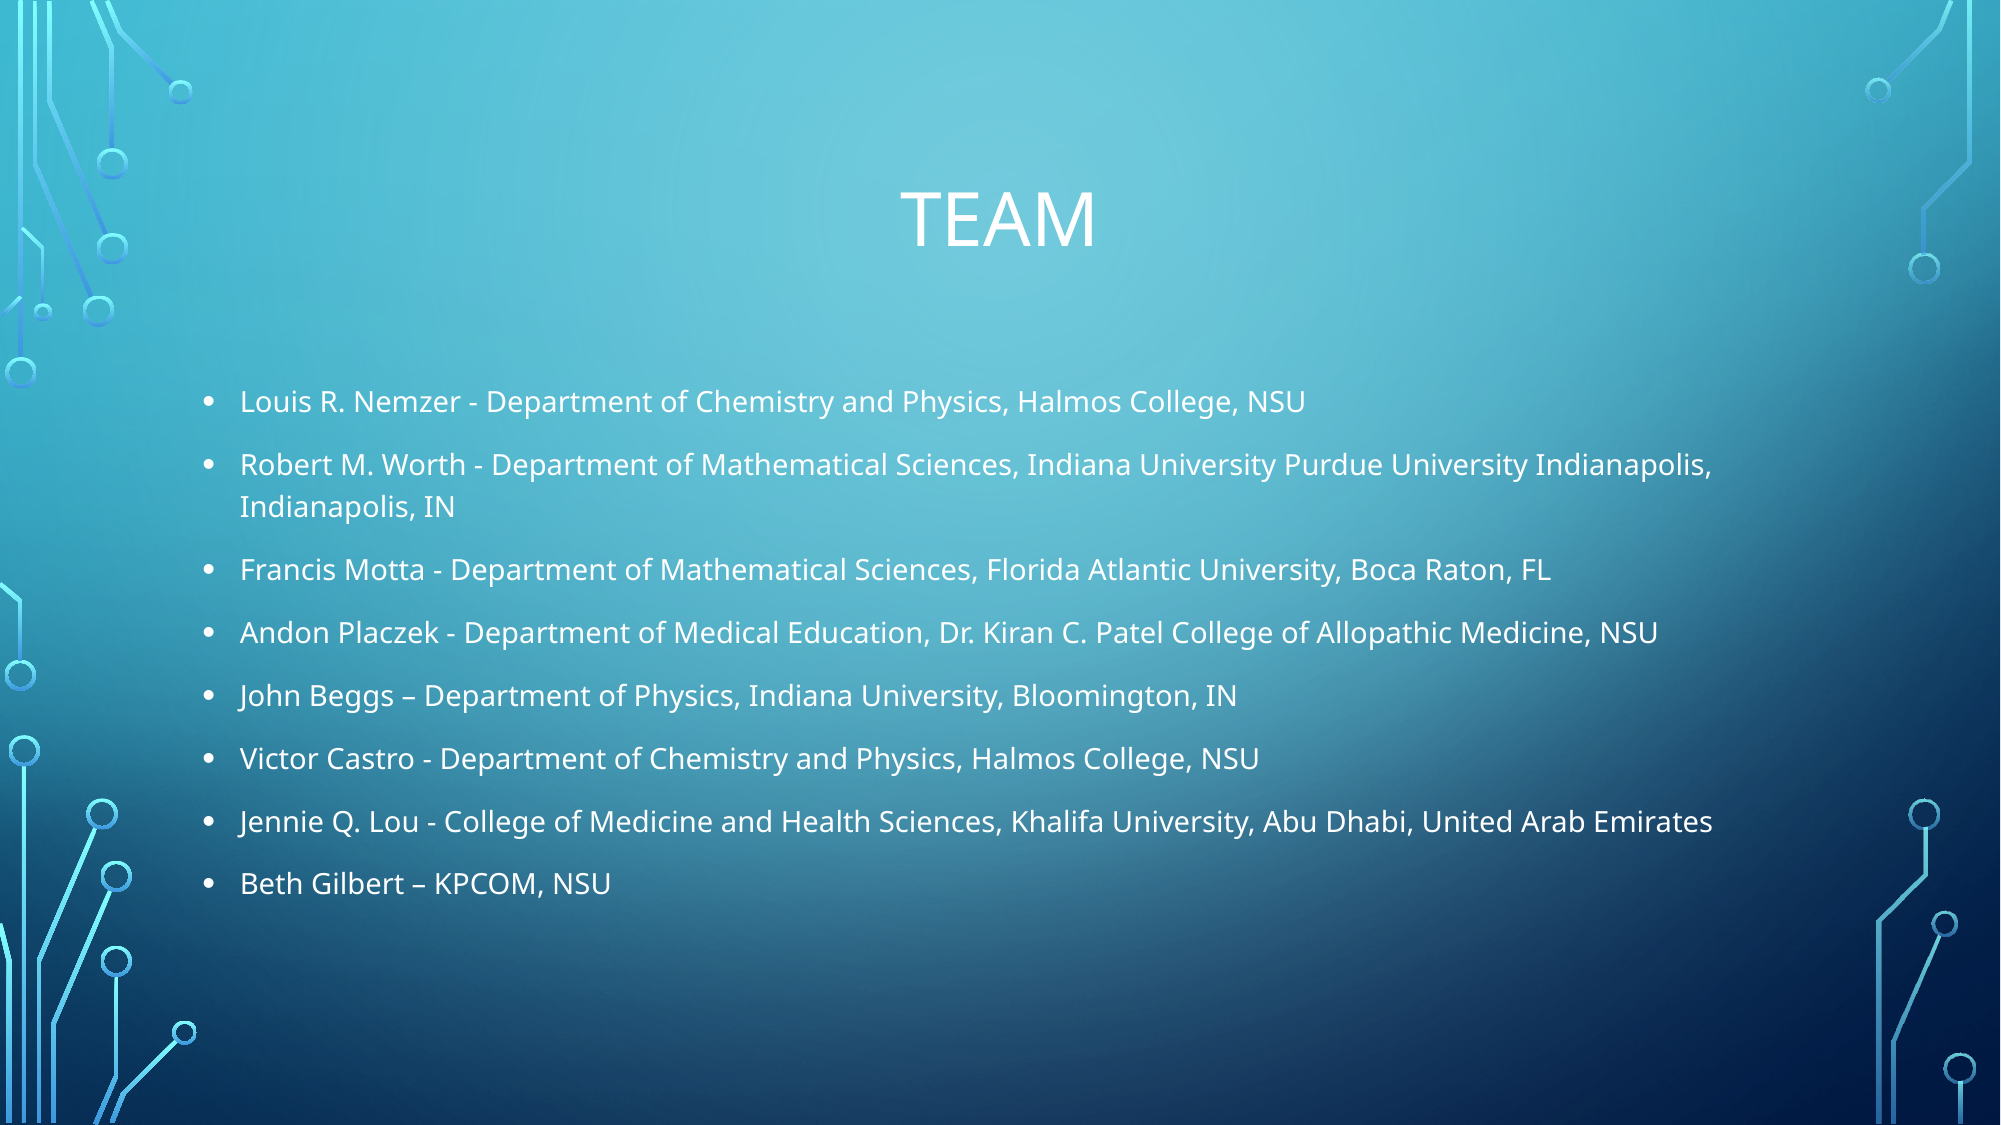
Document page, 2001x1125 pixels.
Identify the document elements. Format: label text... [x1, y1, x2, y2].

list Louis R. Nemzer - Department of Chemistry and Physics, Halmos College, NSU Robert M. Worth - Department of Mathematical Sciences, Indiana University Purdue University Indianapolis, Indianapolis, IN Francis Motta - Department of Mathematical Sciences, Florida Atlantic University, Boca Raton, FL Andon Placzek - Department of Medical Education, Dr. Kiran C. Patel College of Allopathic Medicine, NSU John Beggs – Department of Physics, Indiana University, Bloomington, IN Victor Castro - Department of Chemistry and Physics, Halmos College, NSU Jennie Q. Lou - College of Medicine and Health Sciences, Khalifa University, Abu Dhabi, United Arab Emirates Beth Gilbert – KPCOM, NSU [187, 369, 1813, 950]
title Team [187, 101, 1813, 344]
